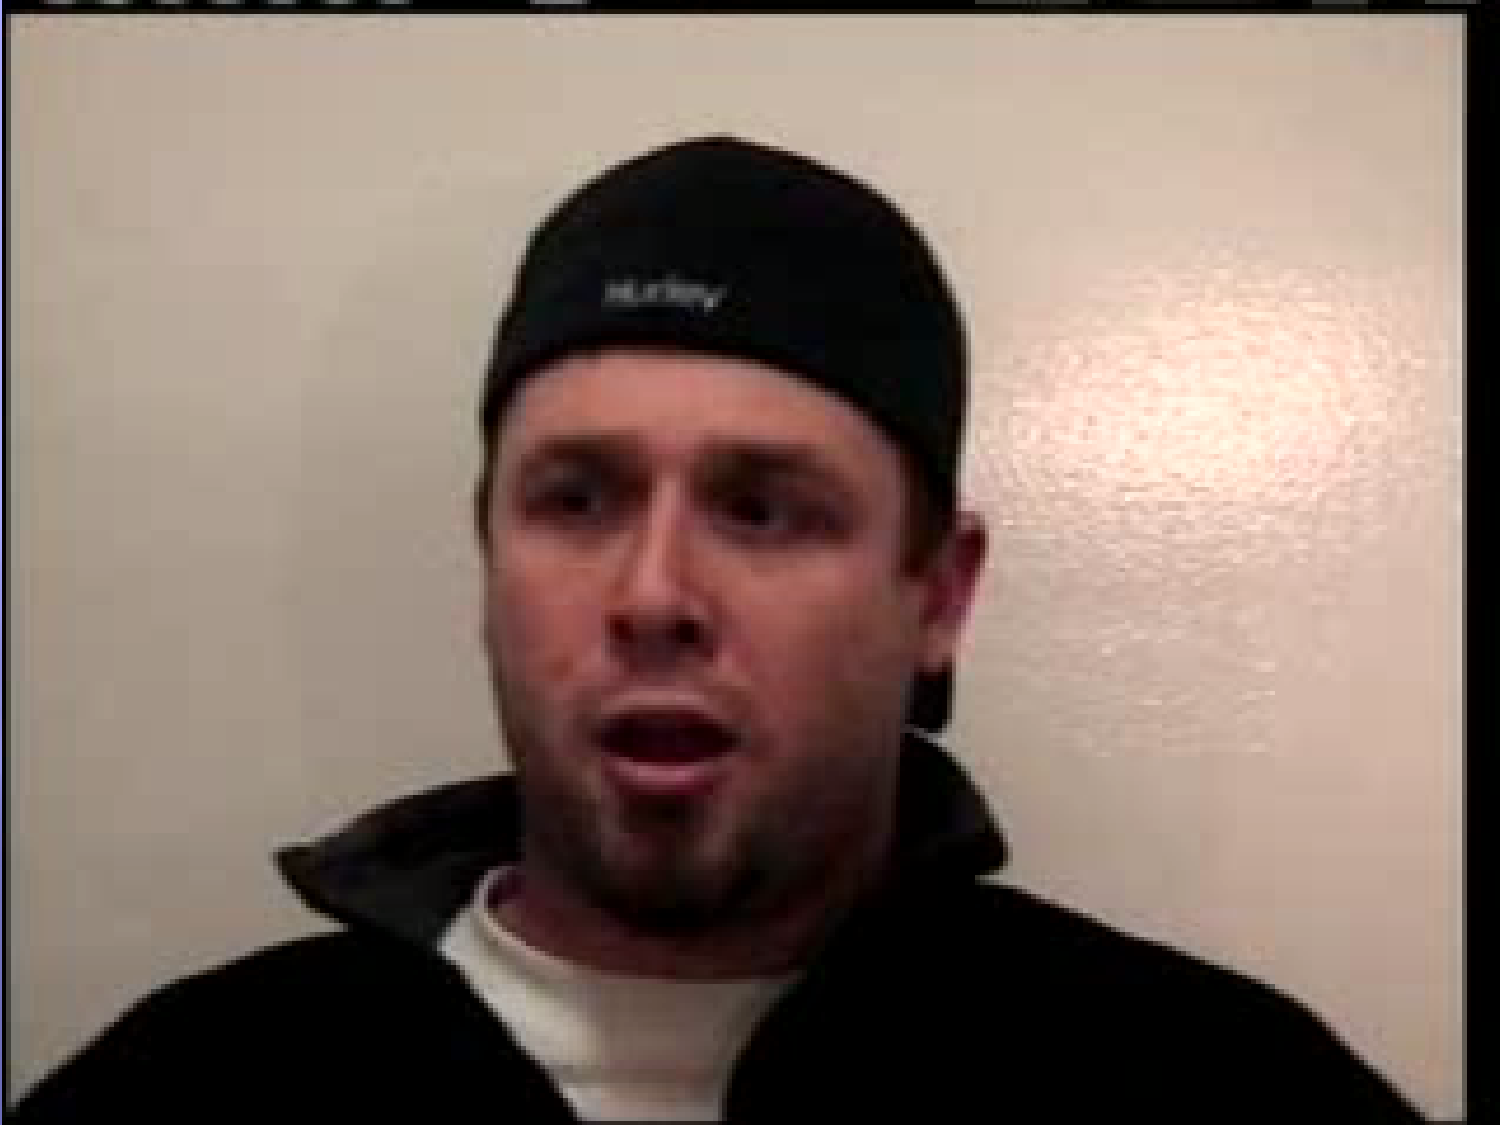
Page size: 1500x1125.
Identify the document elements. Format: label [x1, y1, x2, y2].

list [1, 0, 1500, 1125]
